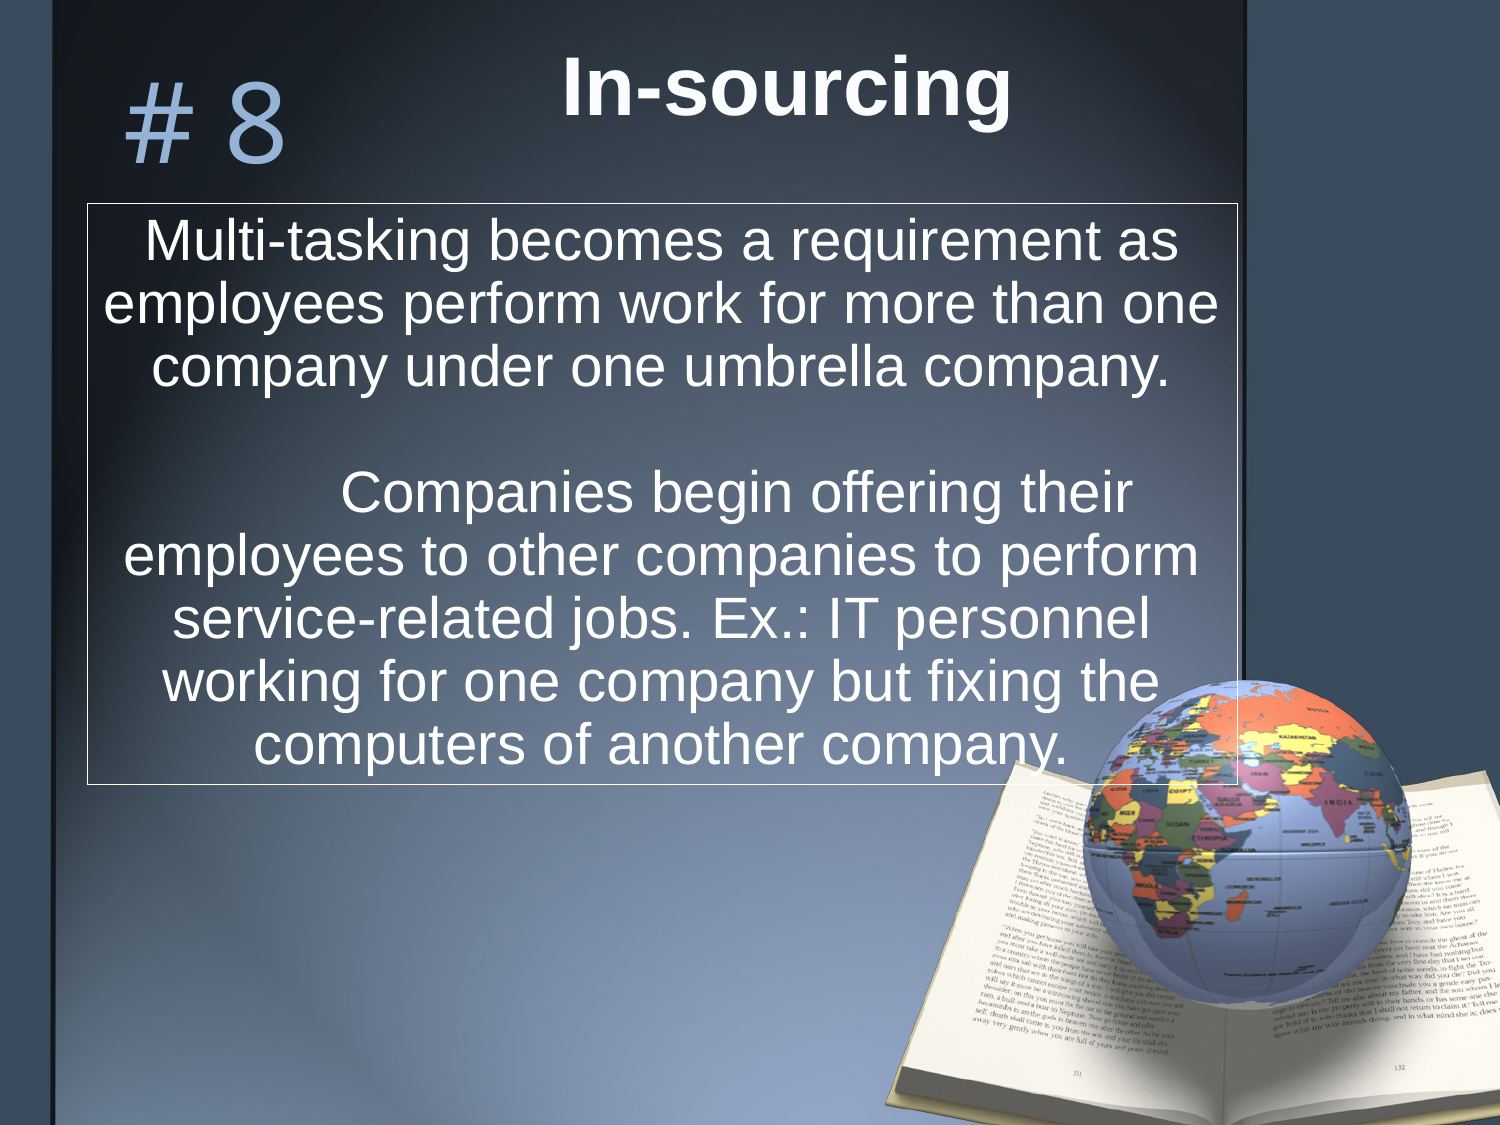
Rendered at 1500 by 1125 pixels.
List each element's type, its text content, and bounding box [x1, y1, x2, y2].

text_box Multi-tasking becomes a requirement as employees perform work for more than one company under one umbrella company. Companies begin offering their employees to other companies to perform service-related jobs. Ex.: IT personnel working for one company but fixing the computers of another company. [87, 203, 1238, 785]
picture [0, 0, 1500, 1125]
text_box In-sourcing [337, 24, 1239, 140]
title # 8 [49, 0, 363, 238]
